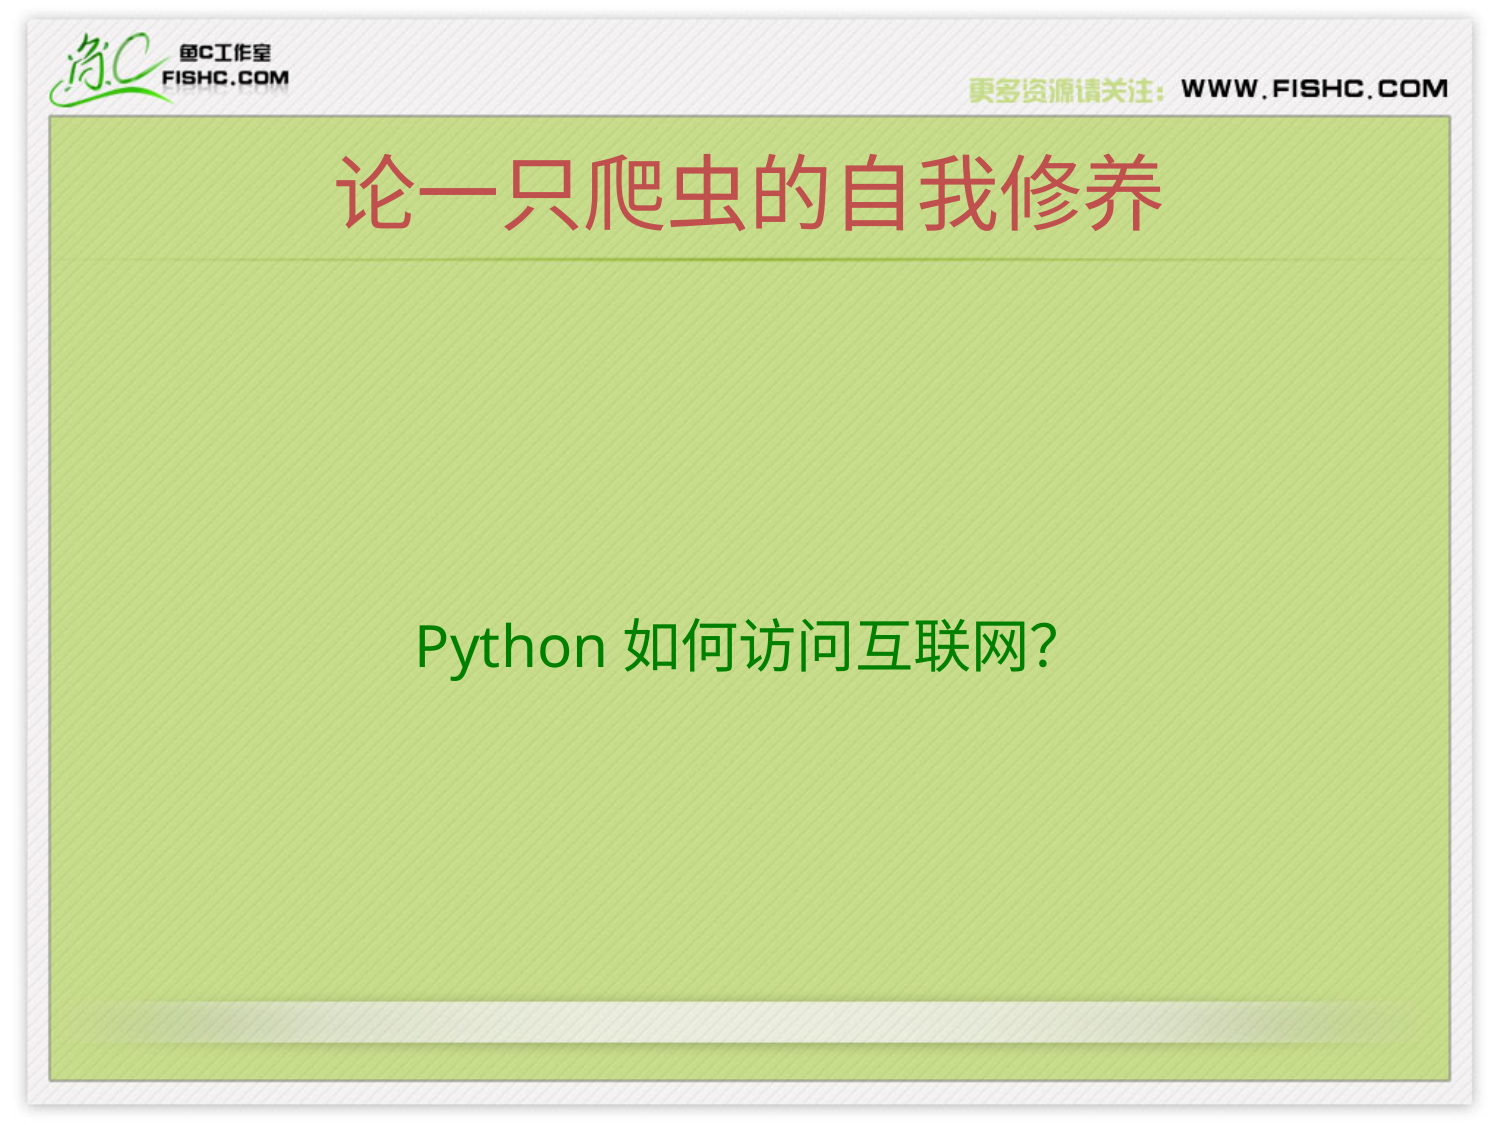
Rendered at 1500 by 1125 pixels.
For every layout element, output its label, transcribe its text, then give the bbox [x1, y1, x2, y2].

list Python如何访问互联网？ [76, 272, 1427, 1016]
title 论一只爬虫的自我修养 [75, 113, 1425, 268]
picture [0, 0, 1500, 1125]
